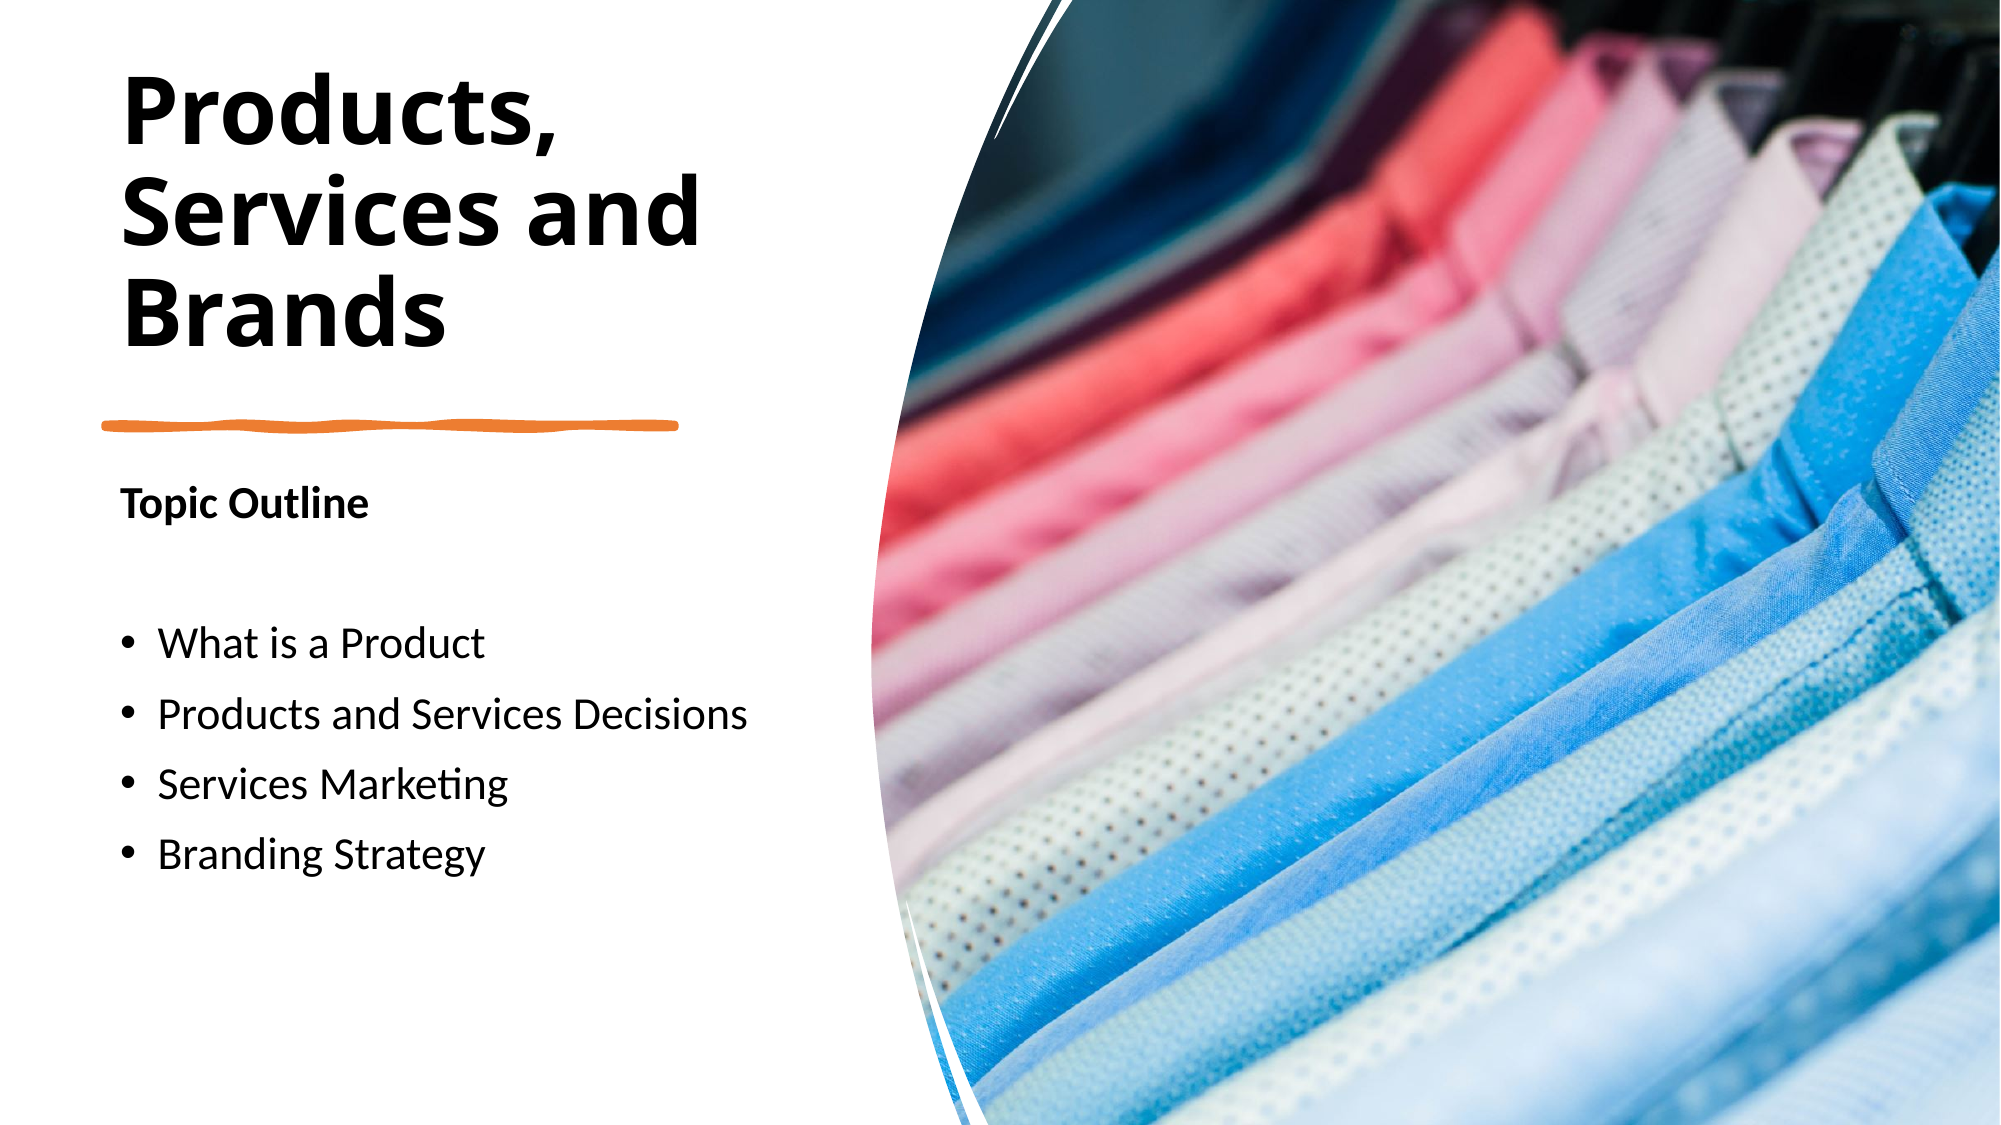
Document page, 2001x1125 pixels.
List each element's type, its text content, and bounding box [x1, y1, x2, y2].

list Topic Outline What is a Product Products and Services Decisions Services Marketing Branding Strategy [105, 471, 802, 1016]
picture [871, 0, 2000, 1125]
text_box [103, 421, 676, 431]
title Products, Services and Brands [105, 53, 822, 375]
text_box [0, 0, 871, 1125]
